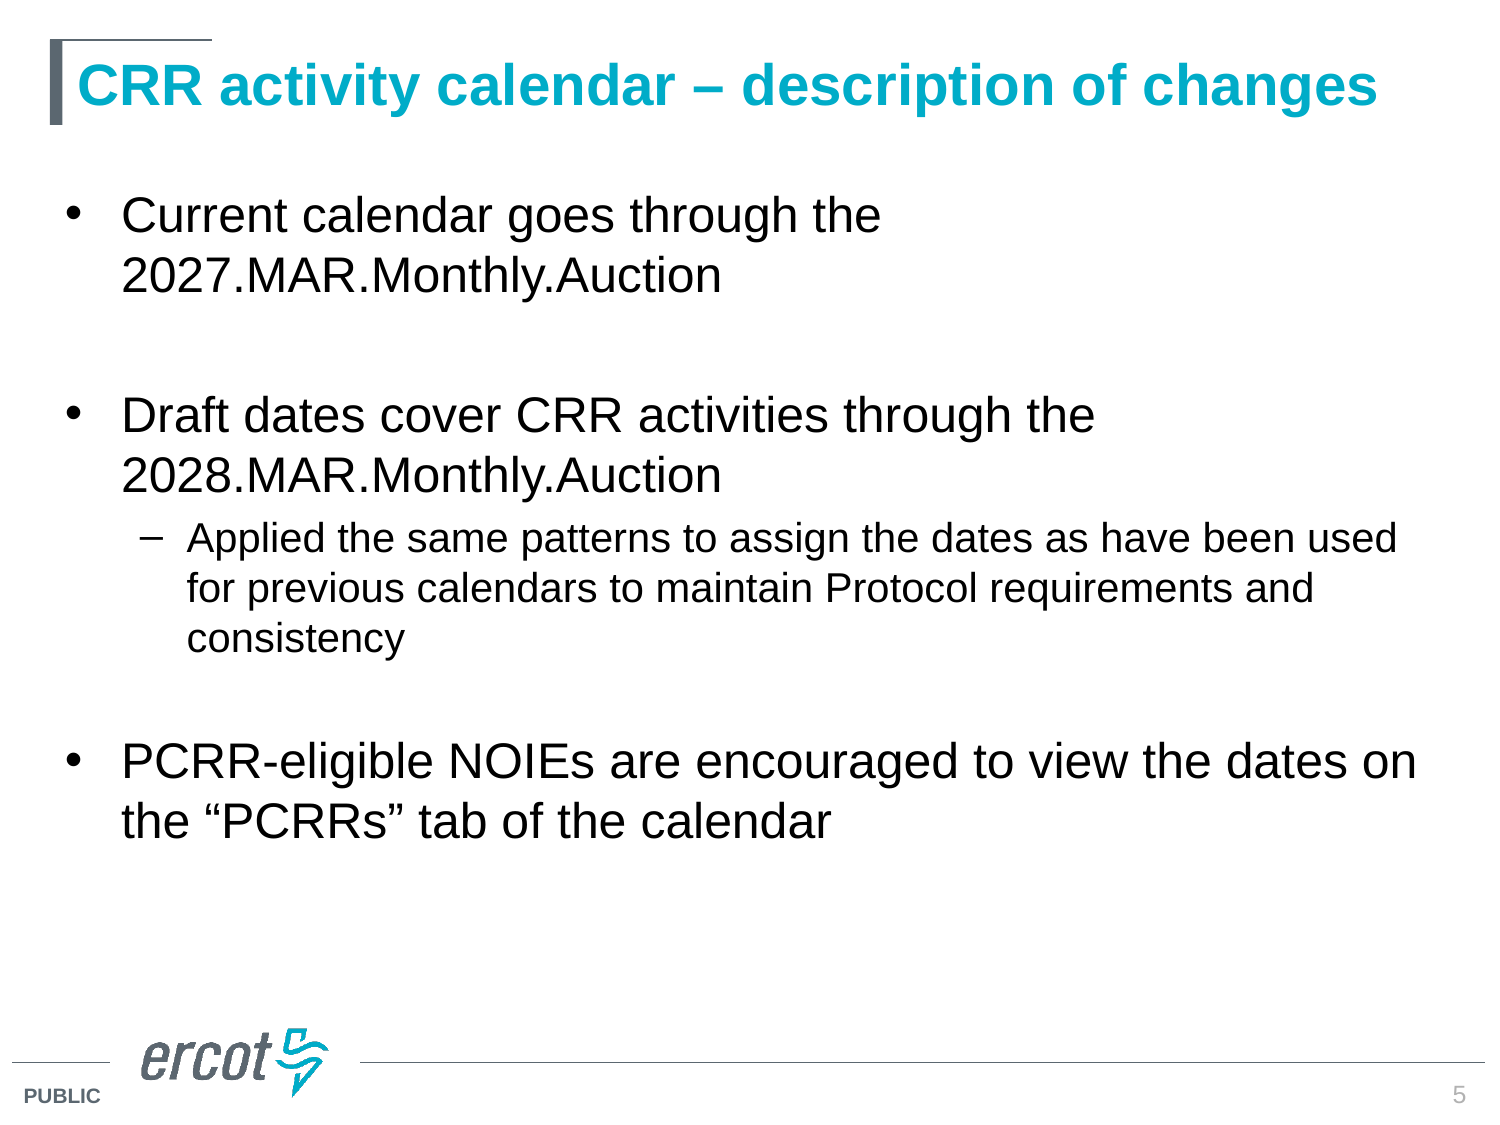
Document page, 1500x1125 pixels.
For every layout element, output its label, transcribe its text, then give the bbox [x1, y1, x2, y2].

title CRR activity calendar – description of changes [62, 39, 1450, 174]
slide_number 5 [1437, 1076, 1475, 1112]
picture [137, 1024, 332, 1100]
list Current calendar goes through the 2027.MAR.Monthly.Auction Draft dates cover CRR activities through the 2028.MAR.Monthly.Auction Applied the same patterns to assign the dates as have been used for previous calendars to maintain Protocol requirements and consistency PCRR-eligible NOIEs are encouraged to view the dates on the “PCRRs” tab of the calendar [50, 174, 1450, 988]
